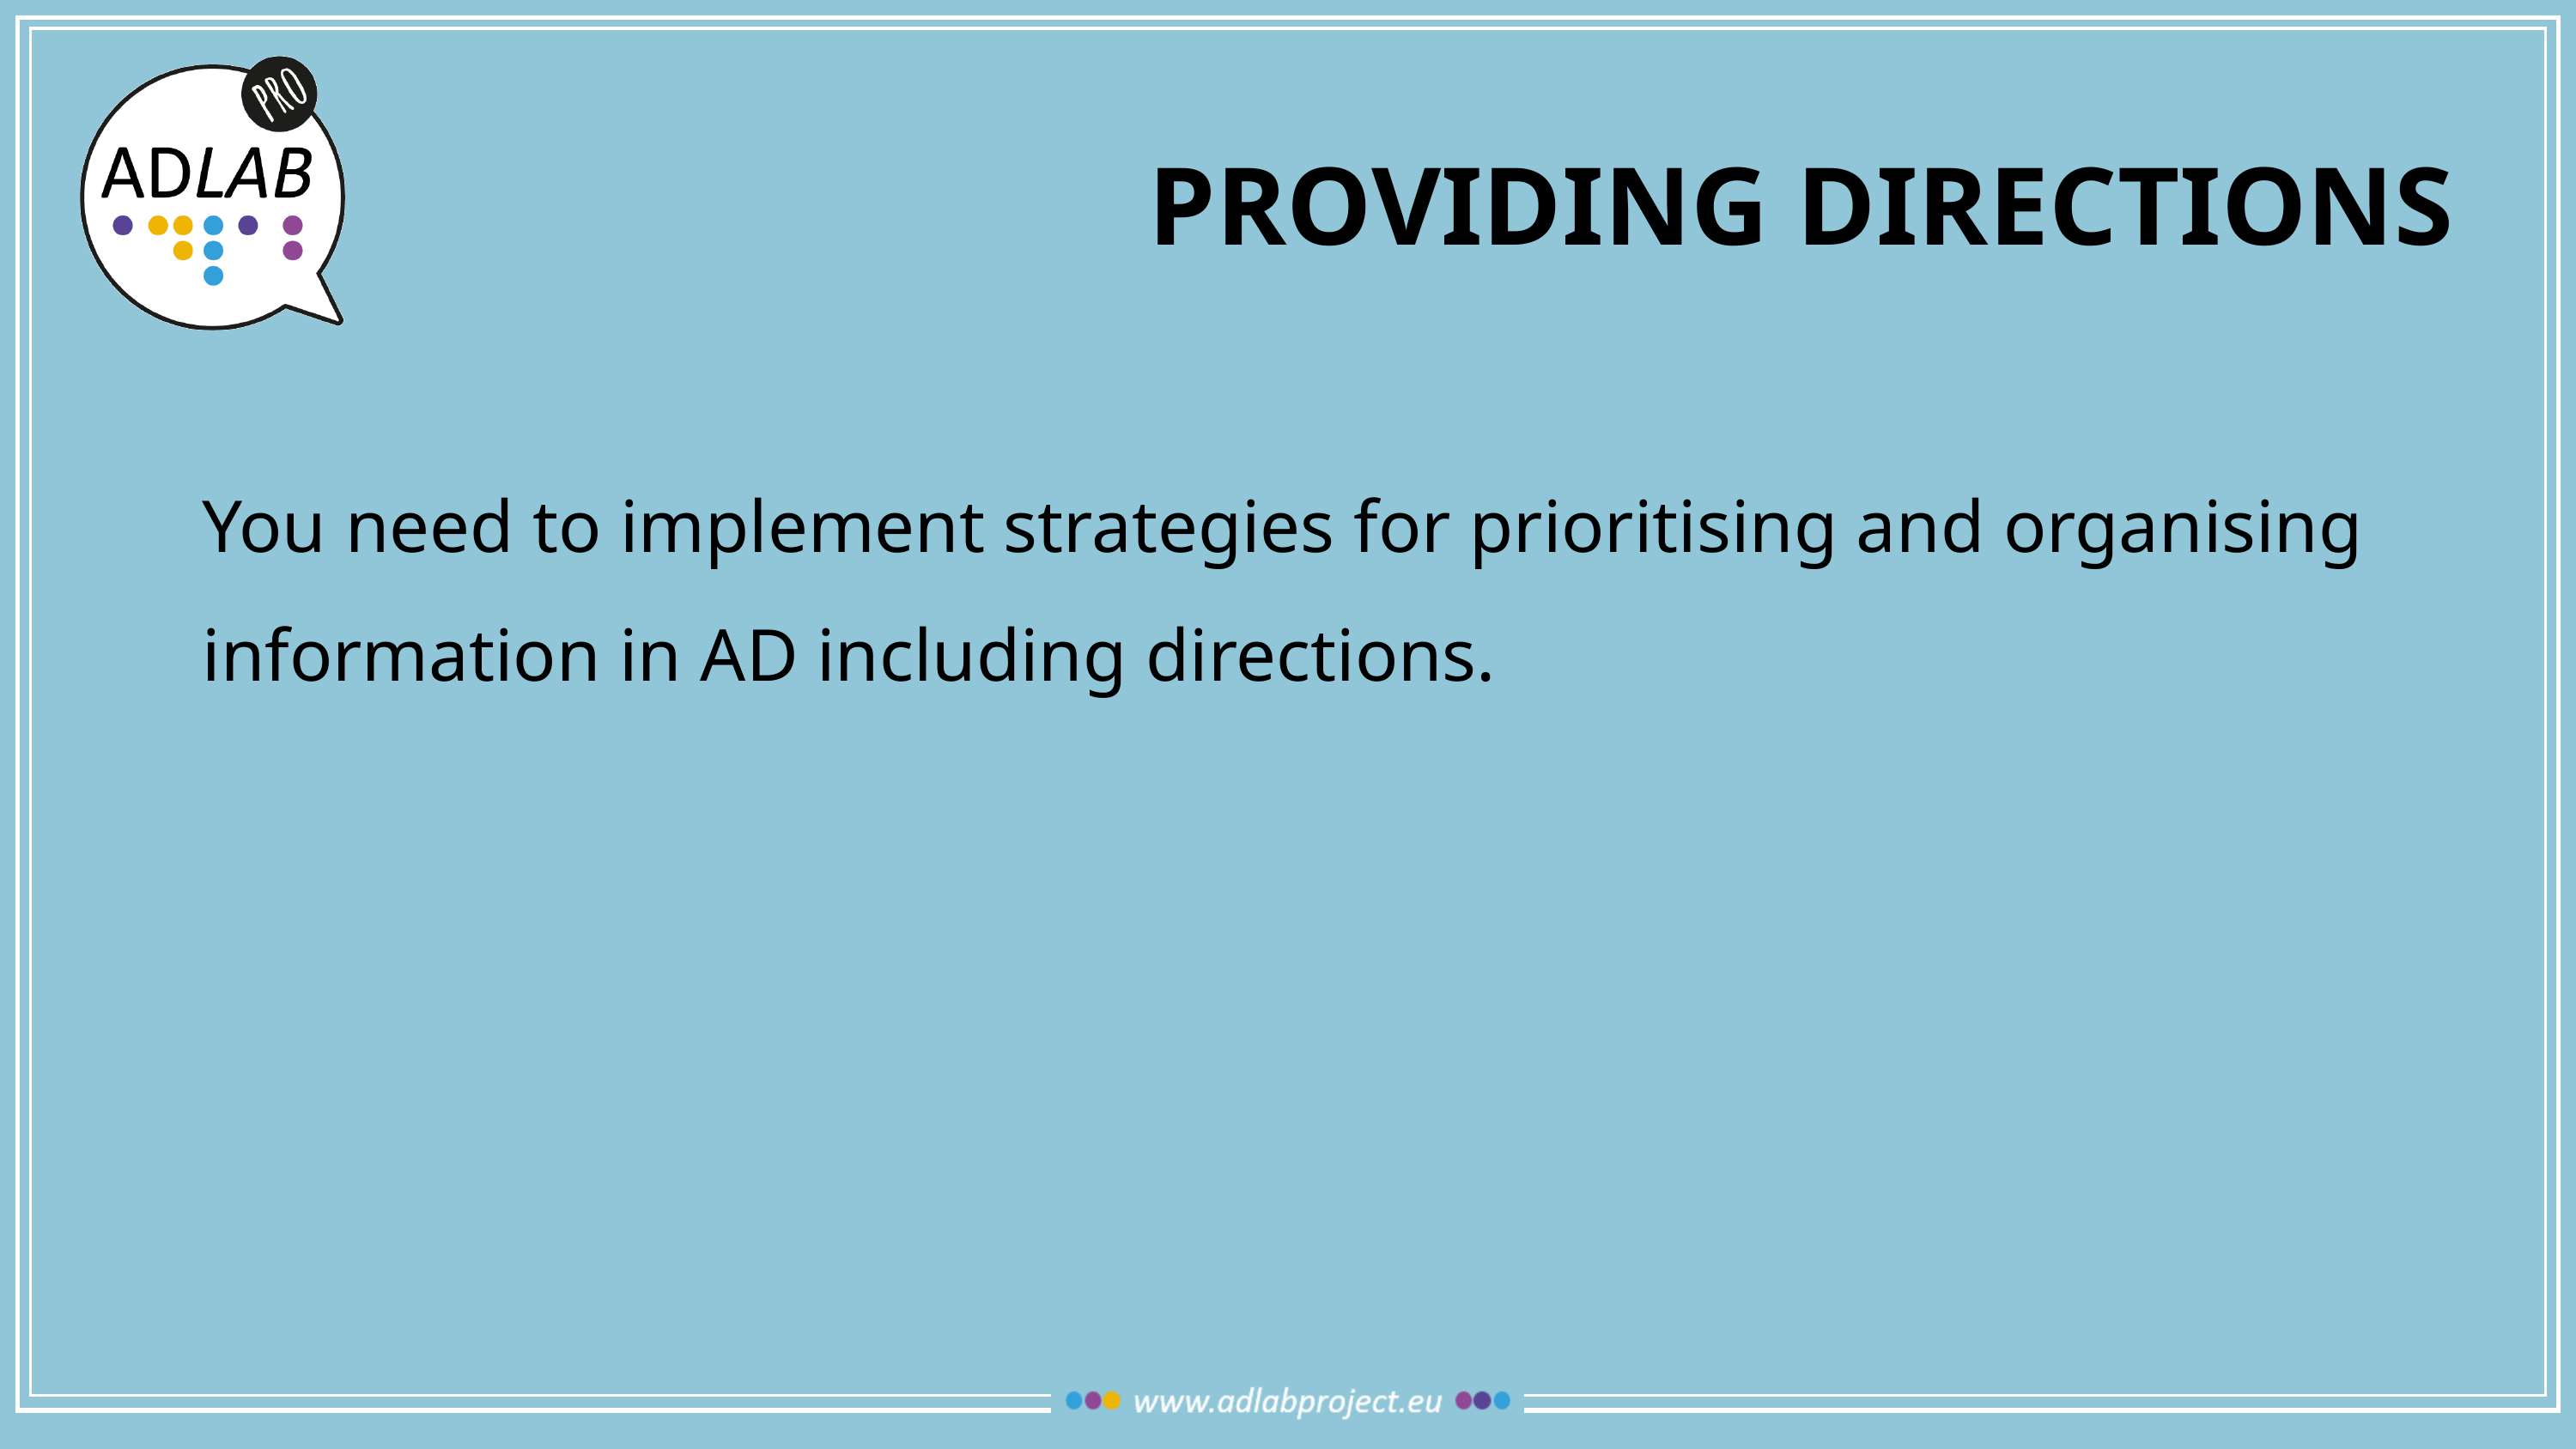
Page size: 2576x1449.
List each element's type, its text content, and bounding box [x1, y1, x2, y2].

list You need to implement strategies for prioritising and organising information in AD including directions. [150, 431, 2467, 1087]
picture [72, 49, 353, 330]
title providing directions [384, 70, 2467, 351]
picture [1051, 1378, 1524, 1429]
